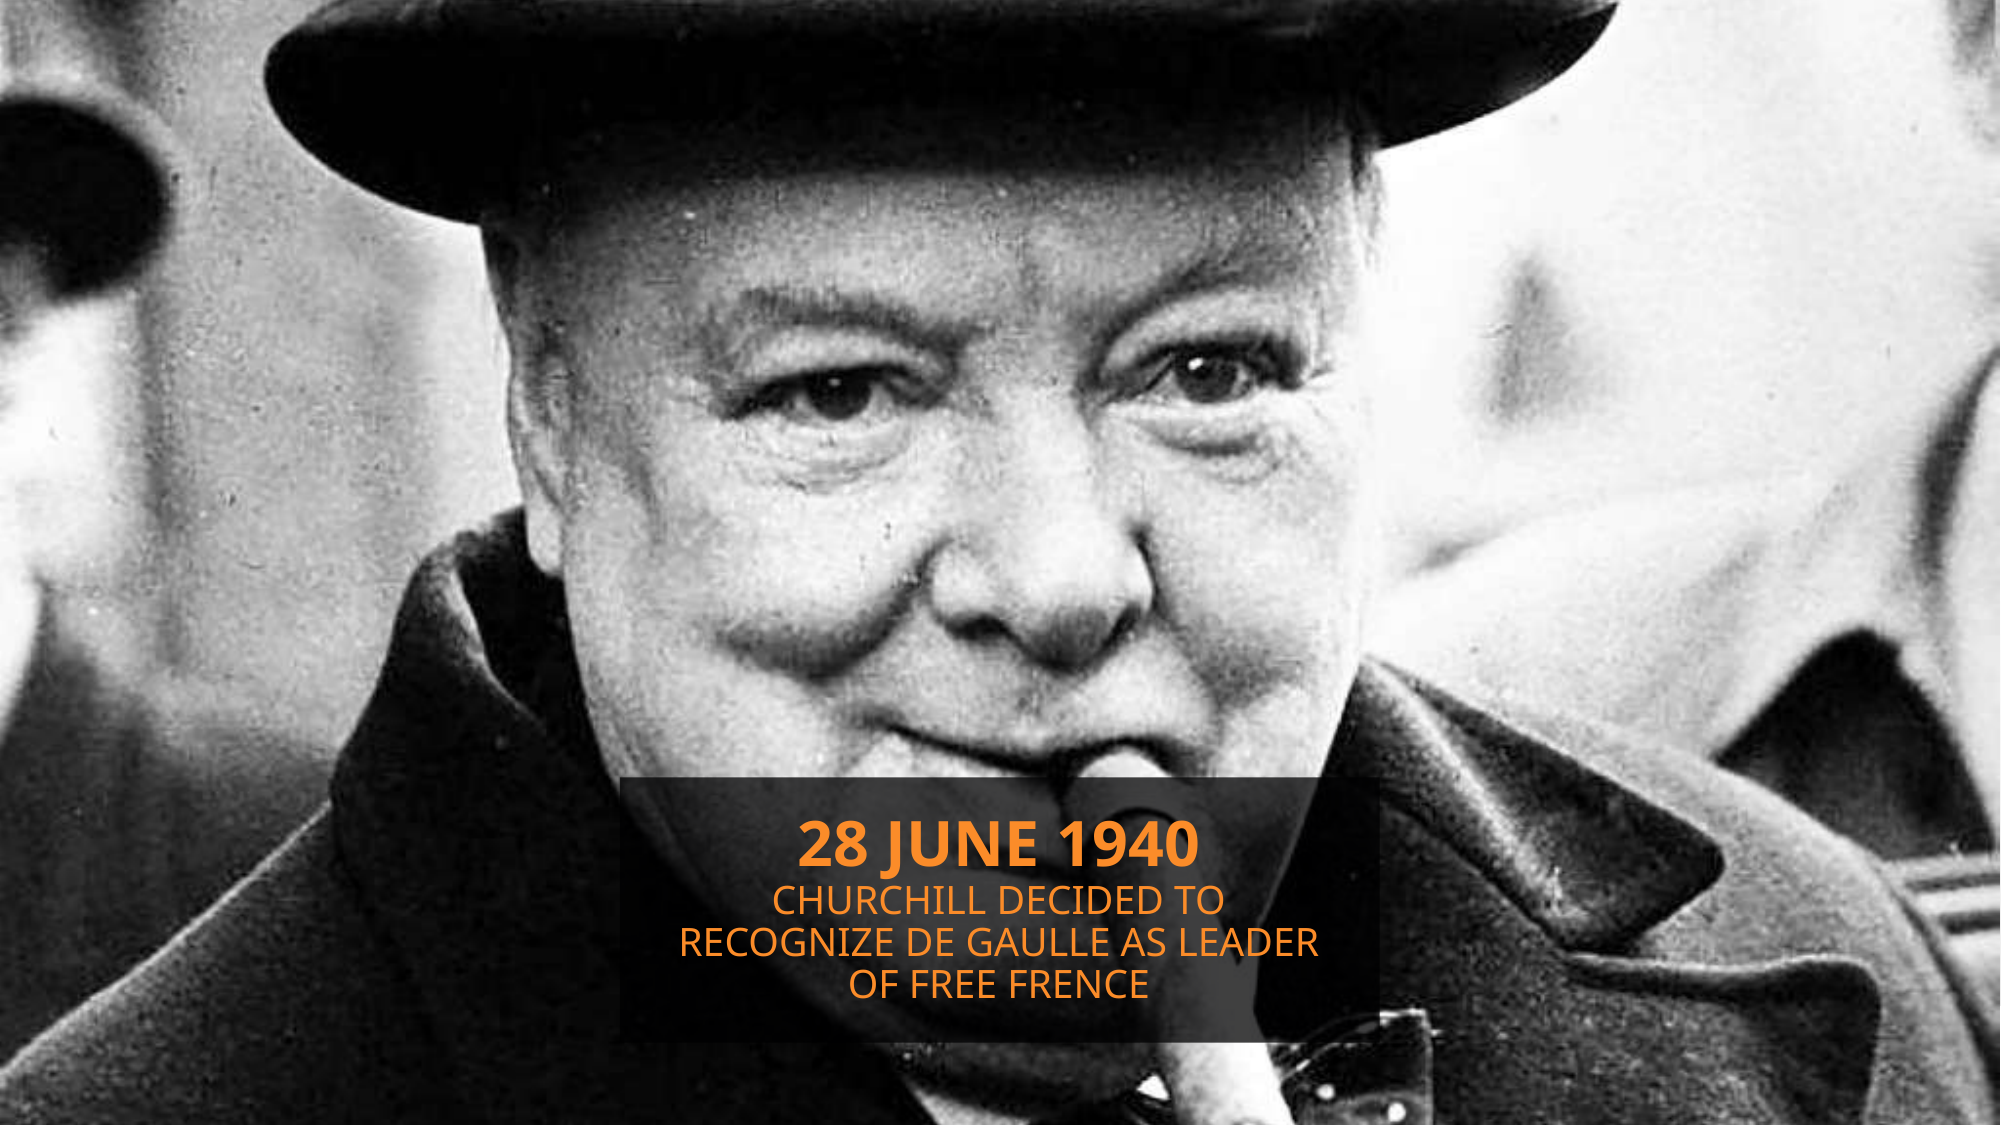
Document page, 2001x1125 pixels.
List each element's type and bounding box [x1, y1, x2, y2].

list [0, 0, 2000, 1125]
